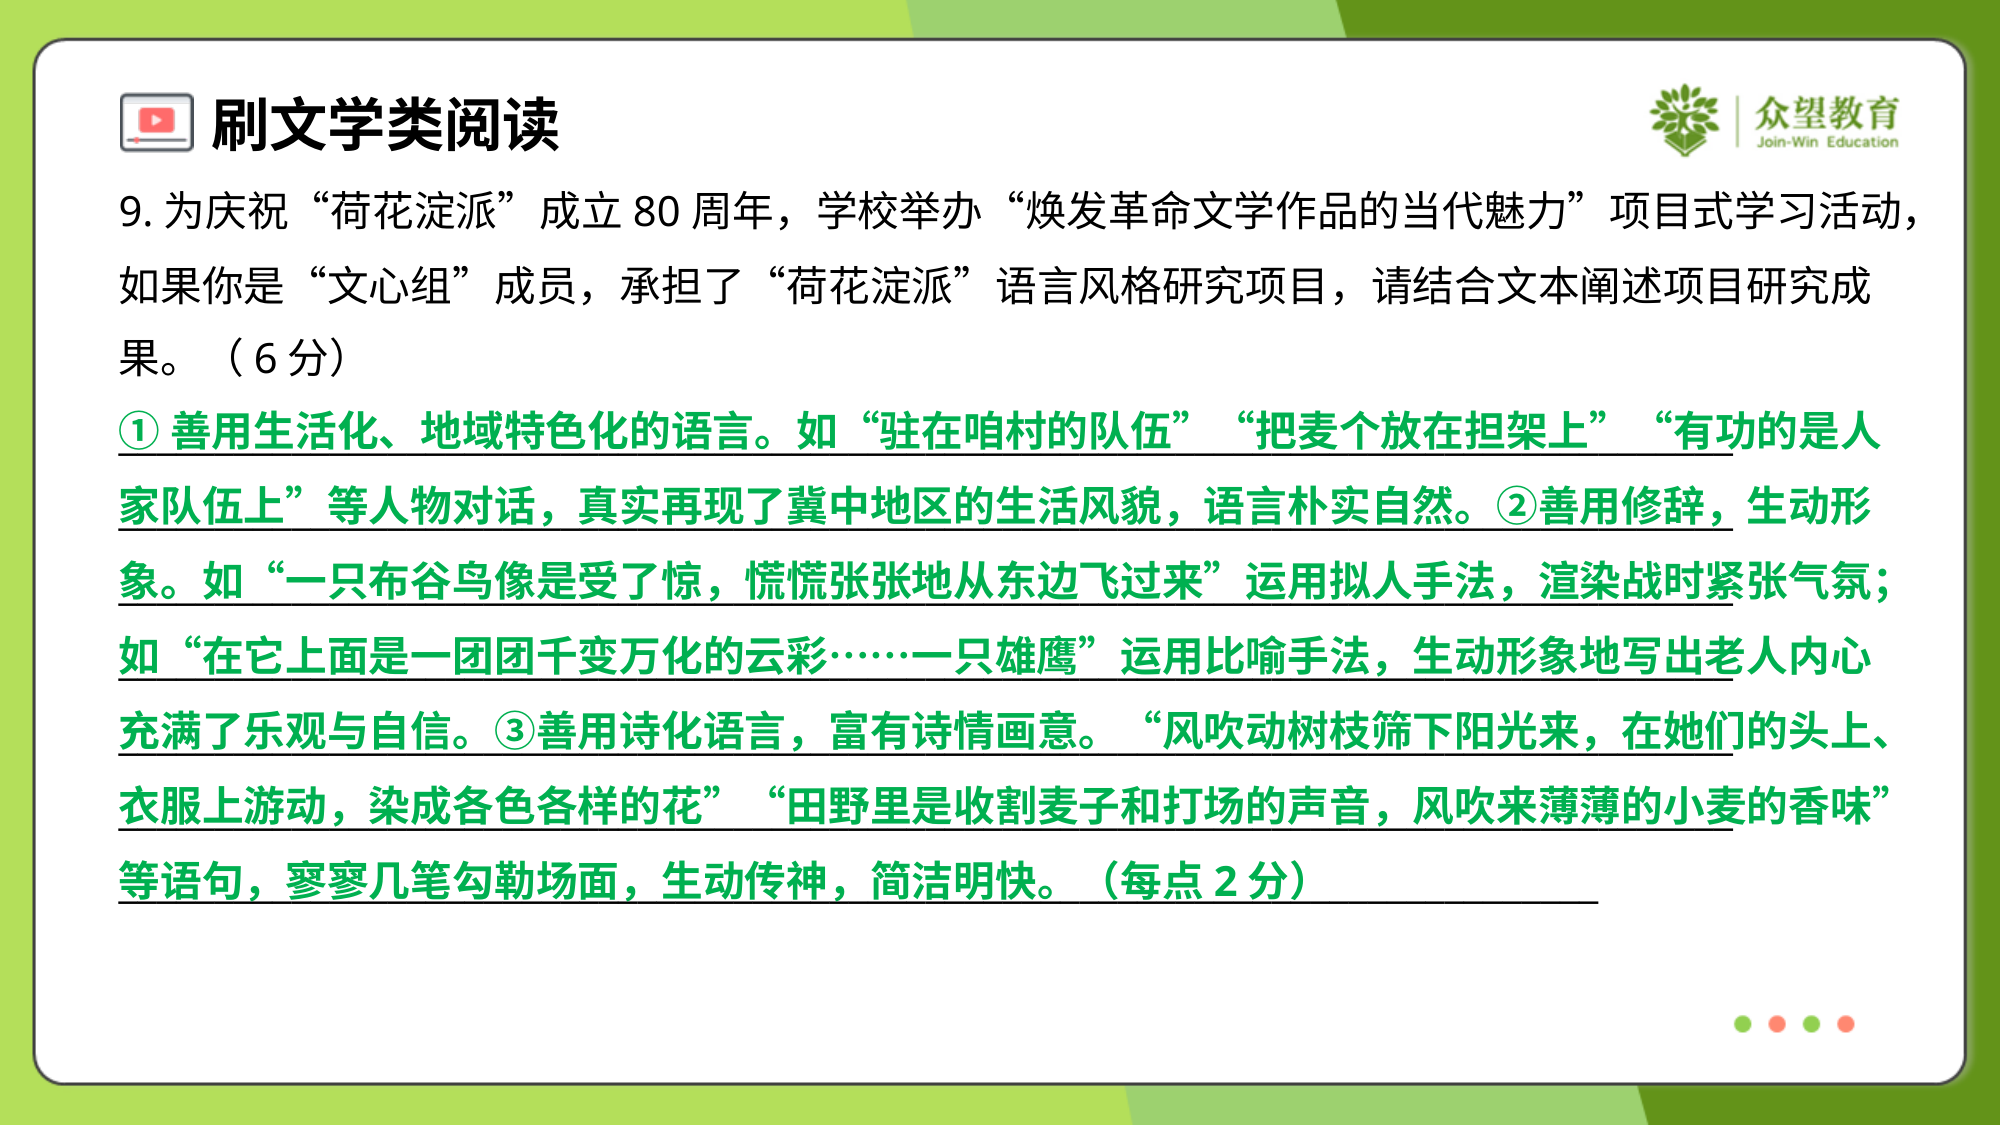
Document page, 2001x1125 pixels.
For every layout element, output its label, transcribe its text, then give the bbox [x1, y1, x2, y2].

text_box 9.为庆祝“荷花淀派”成立80周年，学校举办“焕发革命文学作品的当代魅力”项目式学习活动， 如果你是“文心组”成员，承担了“荷花淀派”语言风格研究项目，请结合文本阐述项目研究成 果。（6分） [118, 159, 1883, 375]
picture [0, 0, 2000, 1125]
text_box ①善用生活化、地域特色化的语言。如“驻在咱村的队伍”“把麦个放在担架上”“有功的是人 家队伍上”等人物对话，真实再现了冀中地区的生活风貌，语言朴实自然。②善用修辞，生动形 象。如“一只布谷鸟像是受了惊，慌慌张张地从东边飞过来”运用拟人手法，渲染战时紧张气氛； 如“在它上面是一团团千变万化的云彩……一只雄鹰”运用比喻手法，生动形象地写出老人内心 充满了乐观与自信。③善用诗化语言，富有诗情画意。“风吹动树枝筛下阳光来，在她们的头上、 衣服上游动，染成各色各样的花”“田野里是收割麦子和打场的声音，风吹来薄薄的小麦的香味” 等语句，寥寥几笔勾勒场面，生动传神，简洁明快。（每点2分） [118, 379, 1883, 897]
